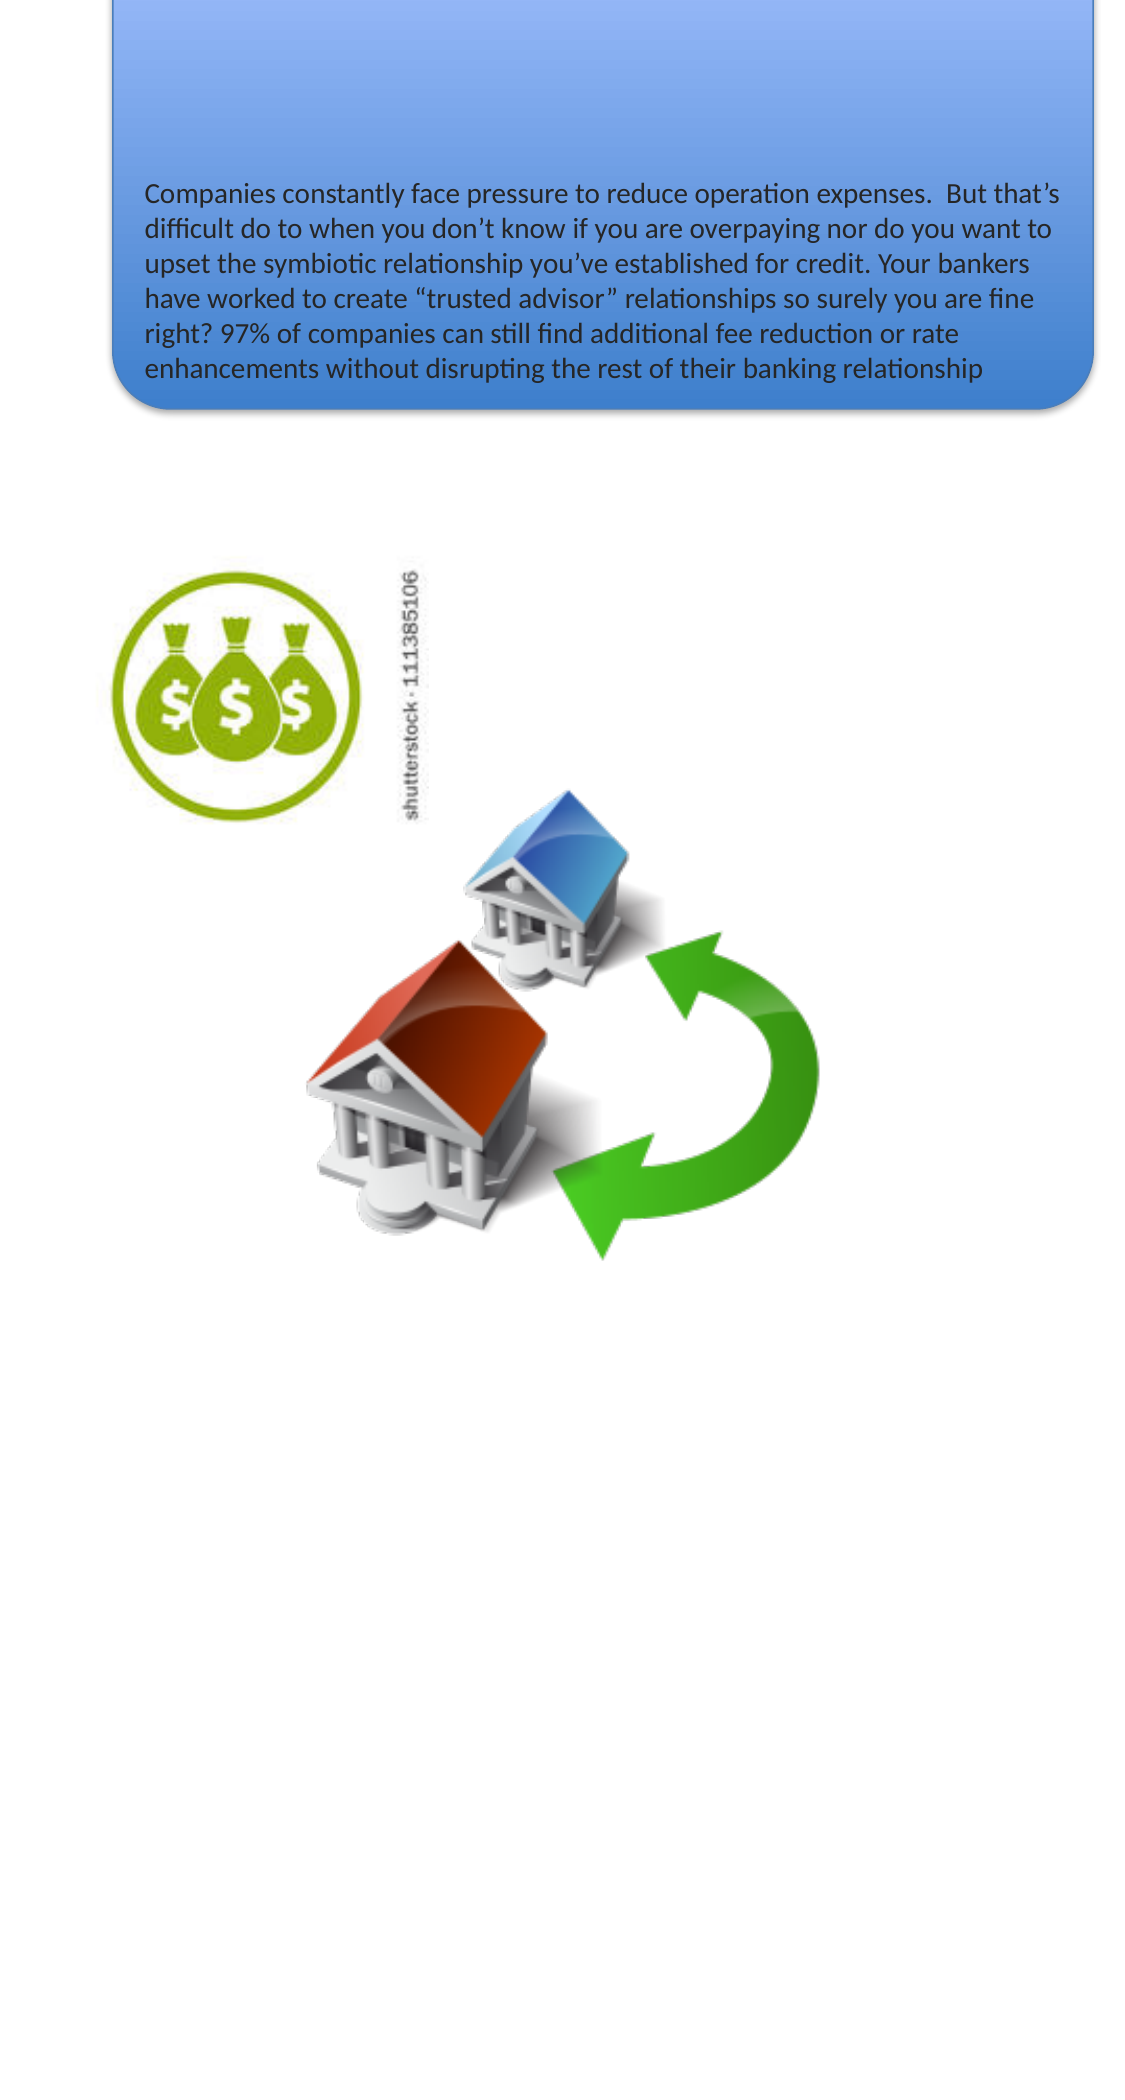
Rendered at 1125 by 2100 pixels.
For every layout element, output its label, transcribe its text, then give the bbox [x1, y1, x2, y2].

text_box Companies constantly face pressure to reduce operation expenses. But that’s difficult do to when you don’t know if you are overpaying nor do you want to upset the symbiotic relationship you’ve established for credit. Your bankers have worked to create “trusted advisor” relationships so surely you are fine right? 97% of companies can still find additional fee reduction or rate enhancements without disrupting the rest of their banking relationship [112, 0, 1094, 410]
picture [80, 540, 830, 1317]
